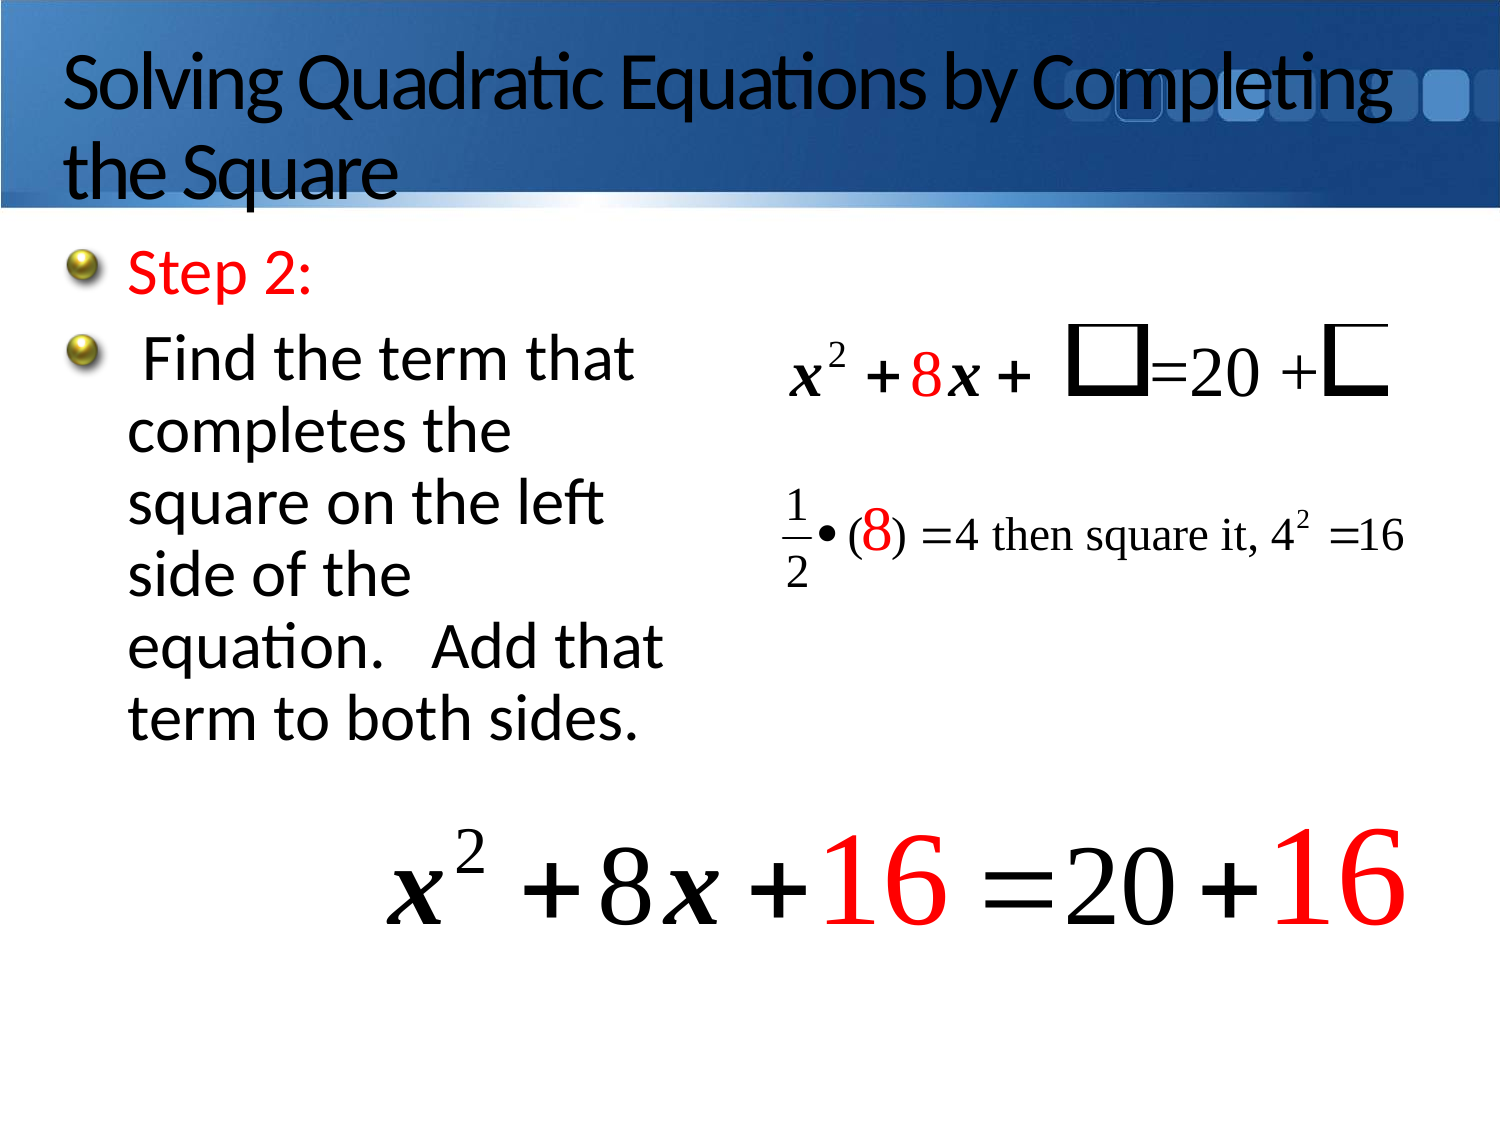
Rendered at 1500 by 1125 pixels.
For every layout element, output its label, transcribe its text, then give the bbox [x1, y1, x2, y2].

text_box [774, 474, 1413, 598]
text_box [774, 324, 1388, 414]
list Step 2: Find the term that completes the square on the left side of the equation. Add that term to both sides. [62, 237, 675, 830]
title Solving Quadratic Equations by Completing the Square [62, 37, 1438, 329]
picture [0, 0, 1500, 1125]
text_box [362, 799, 1428, 954]
